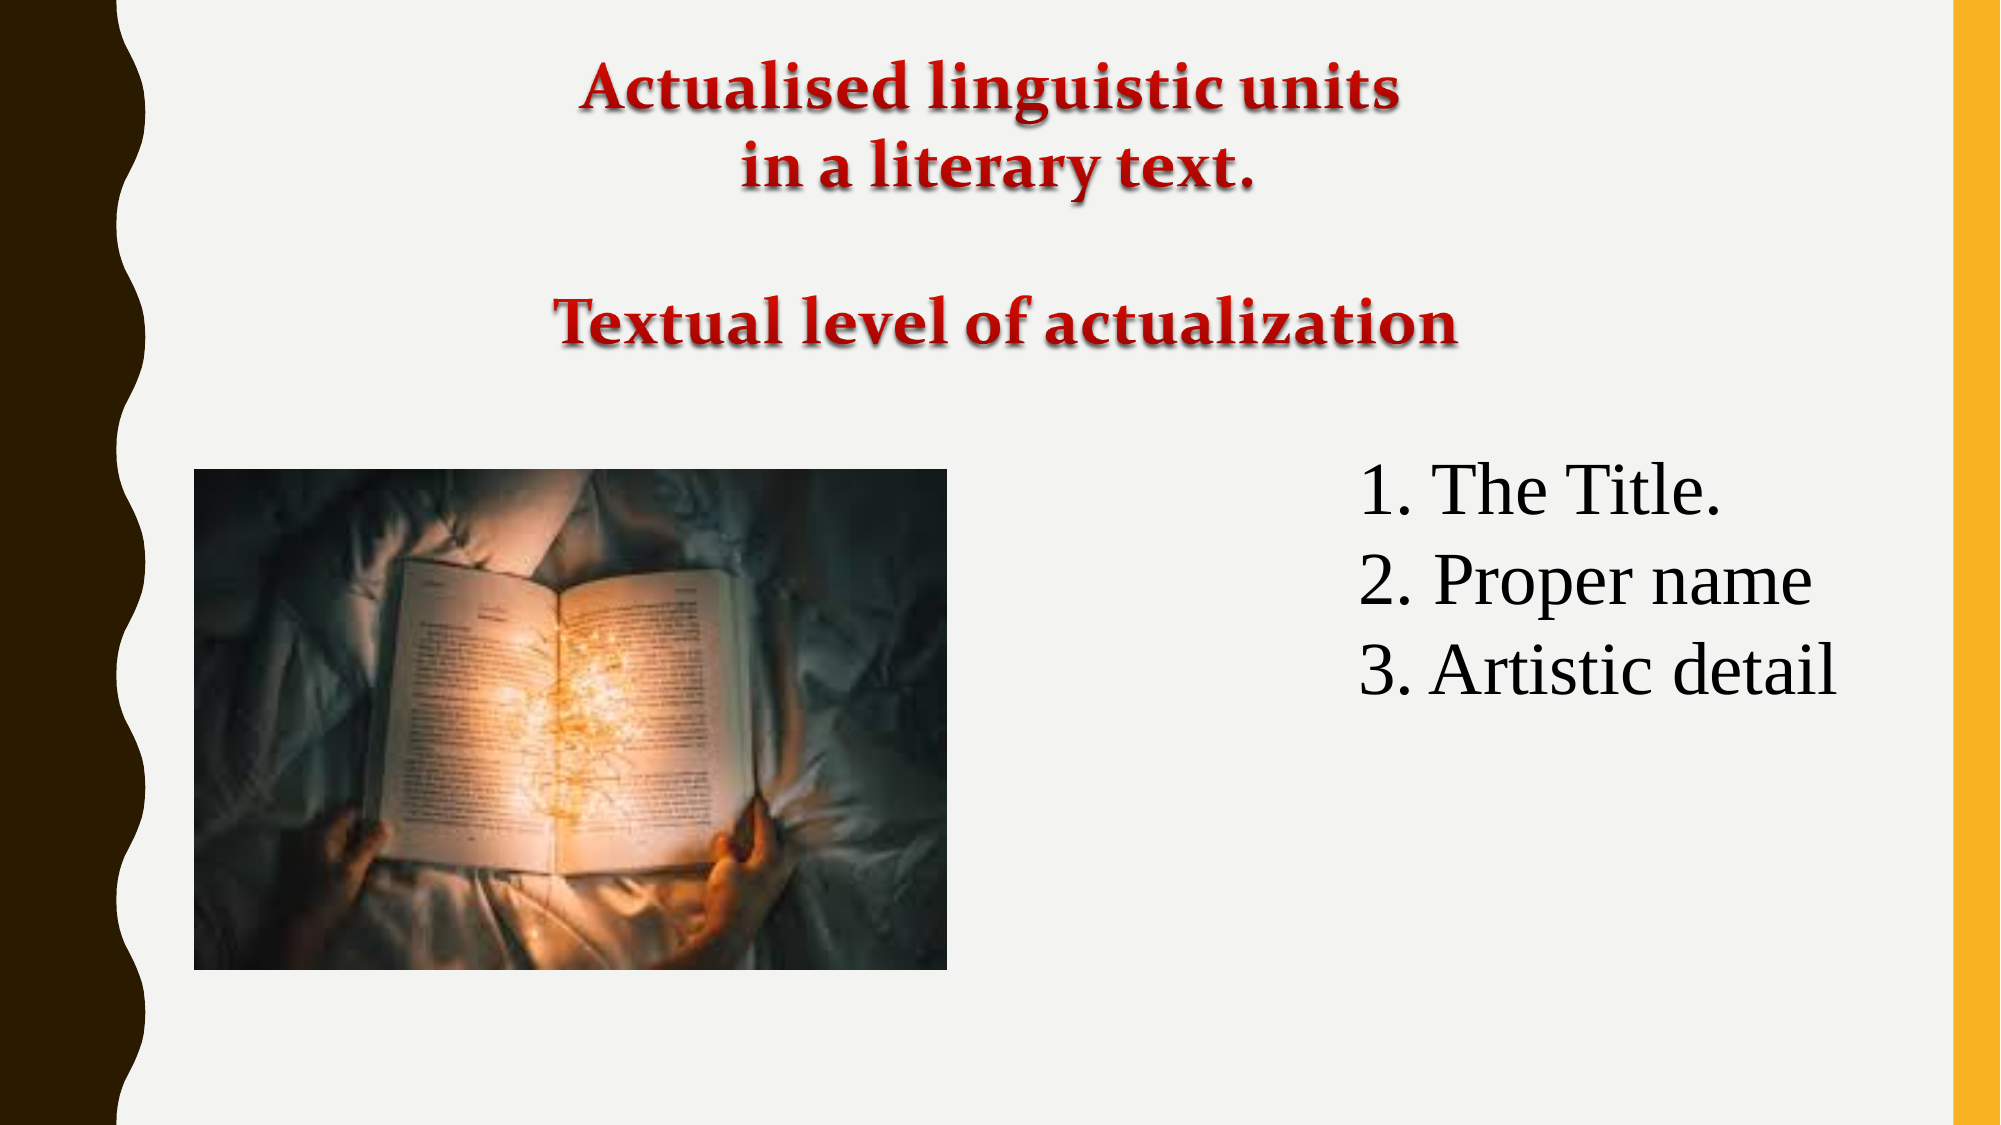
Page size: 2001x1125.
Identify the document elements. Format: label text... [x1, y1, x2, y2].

text_box 1. The Title. 2. Proper name 3. Artistic detail [1343, 431, 2000, 717]
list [546, 57, 1464, 354]
picture [194, 469, 947, 970]
